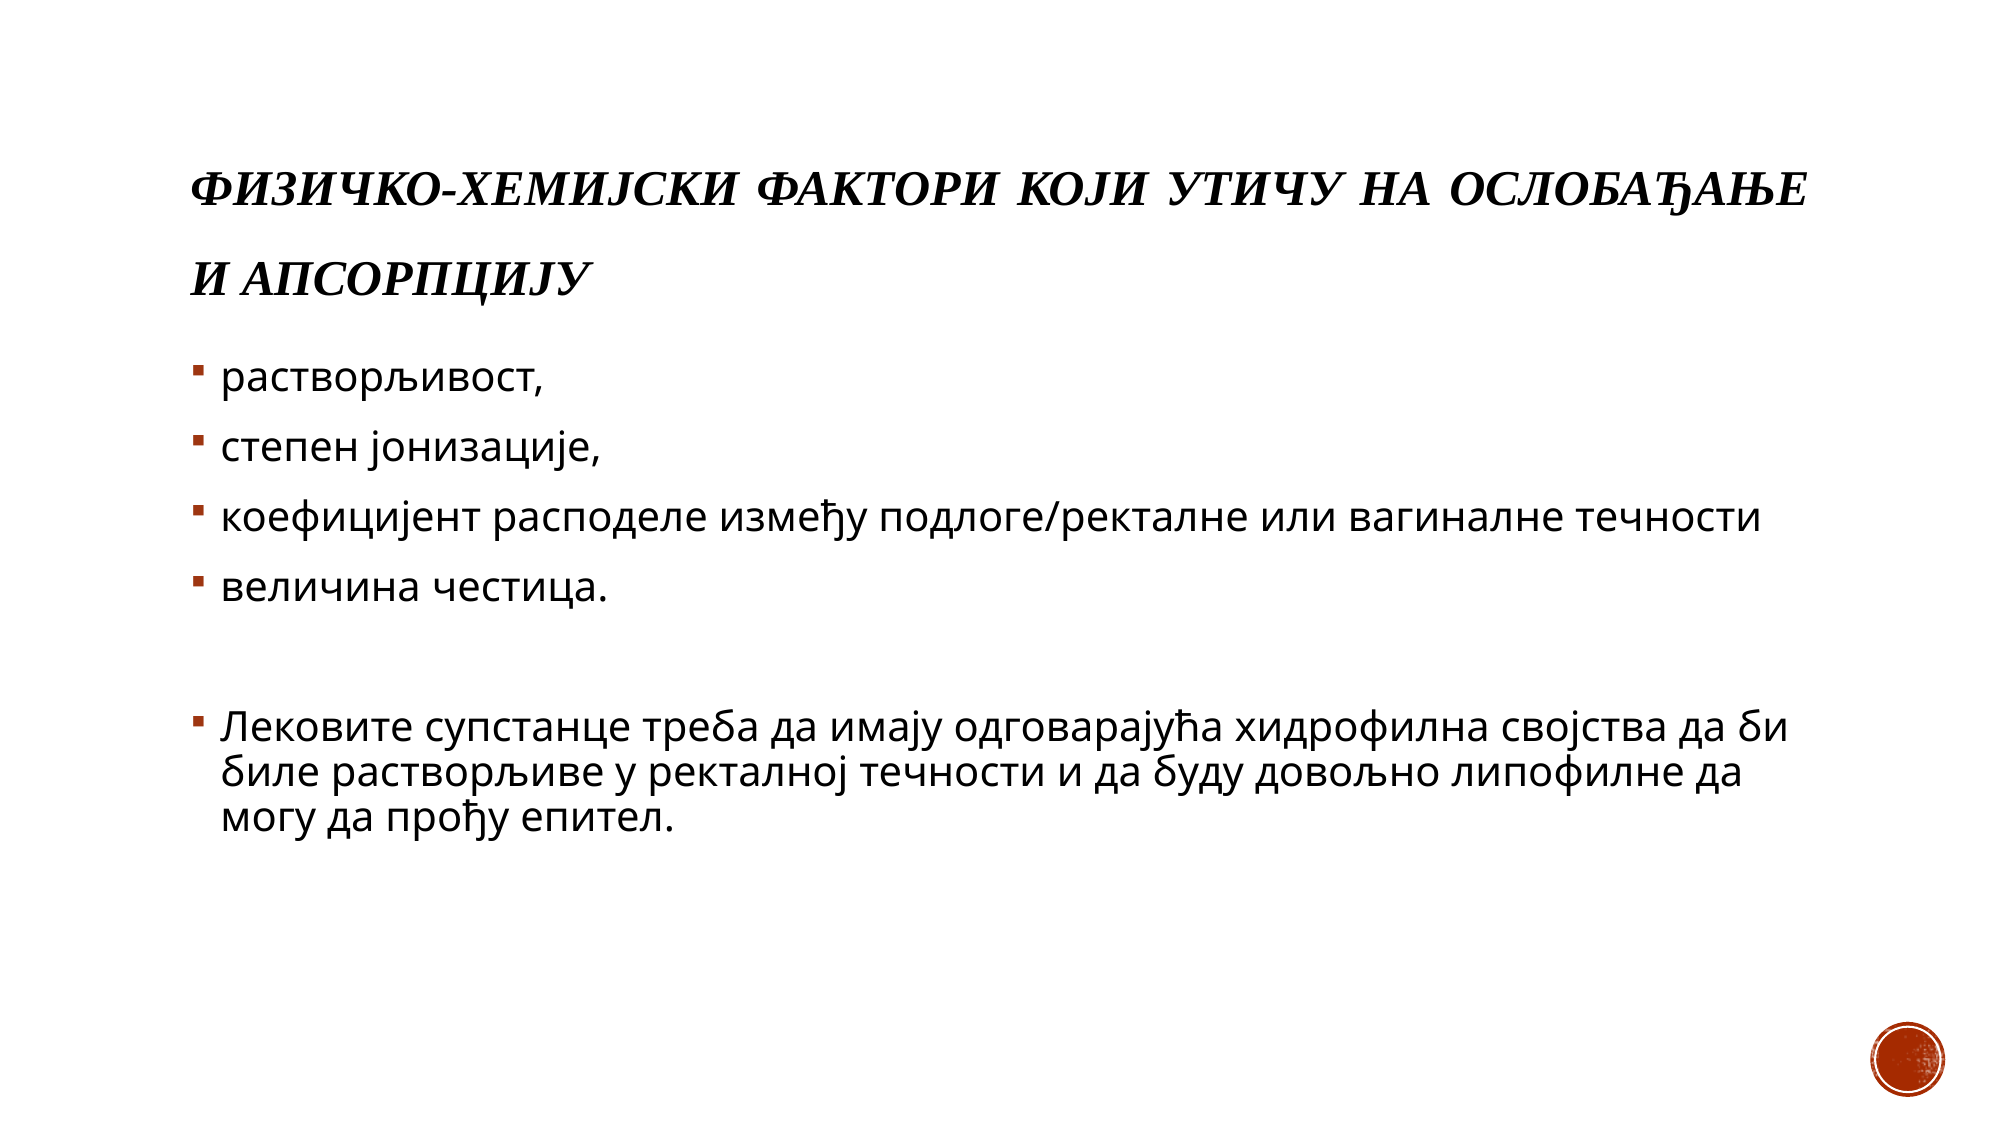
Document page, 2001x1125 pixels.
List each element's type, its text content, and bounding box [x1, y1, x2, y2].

list растворљивост, степен јонизације, коефицијент расподеле између подлоге/ректалне или вагиналне течности величина честица. Лековите супстанце треба да имају одговарајућа хидрофилна својства да би биле растворљиве у ректалној течности и да буду довољно липофилне да могу да прођу епител. [175, 348, 1826, 1013]
title Физичко-хемијски фактори који утичу на ослобађање и апсорпцију [175, 83, 1826, 348]
